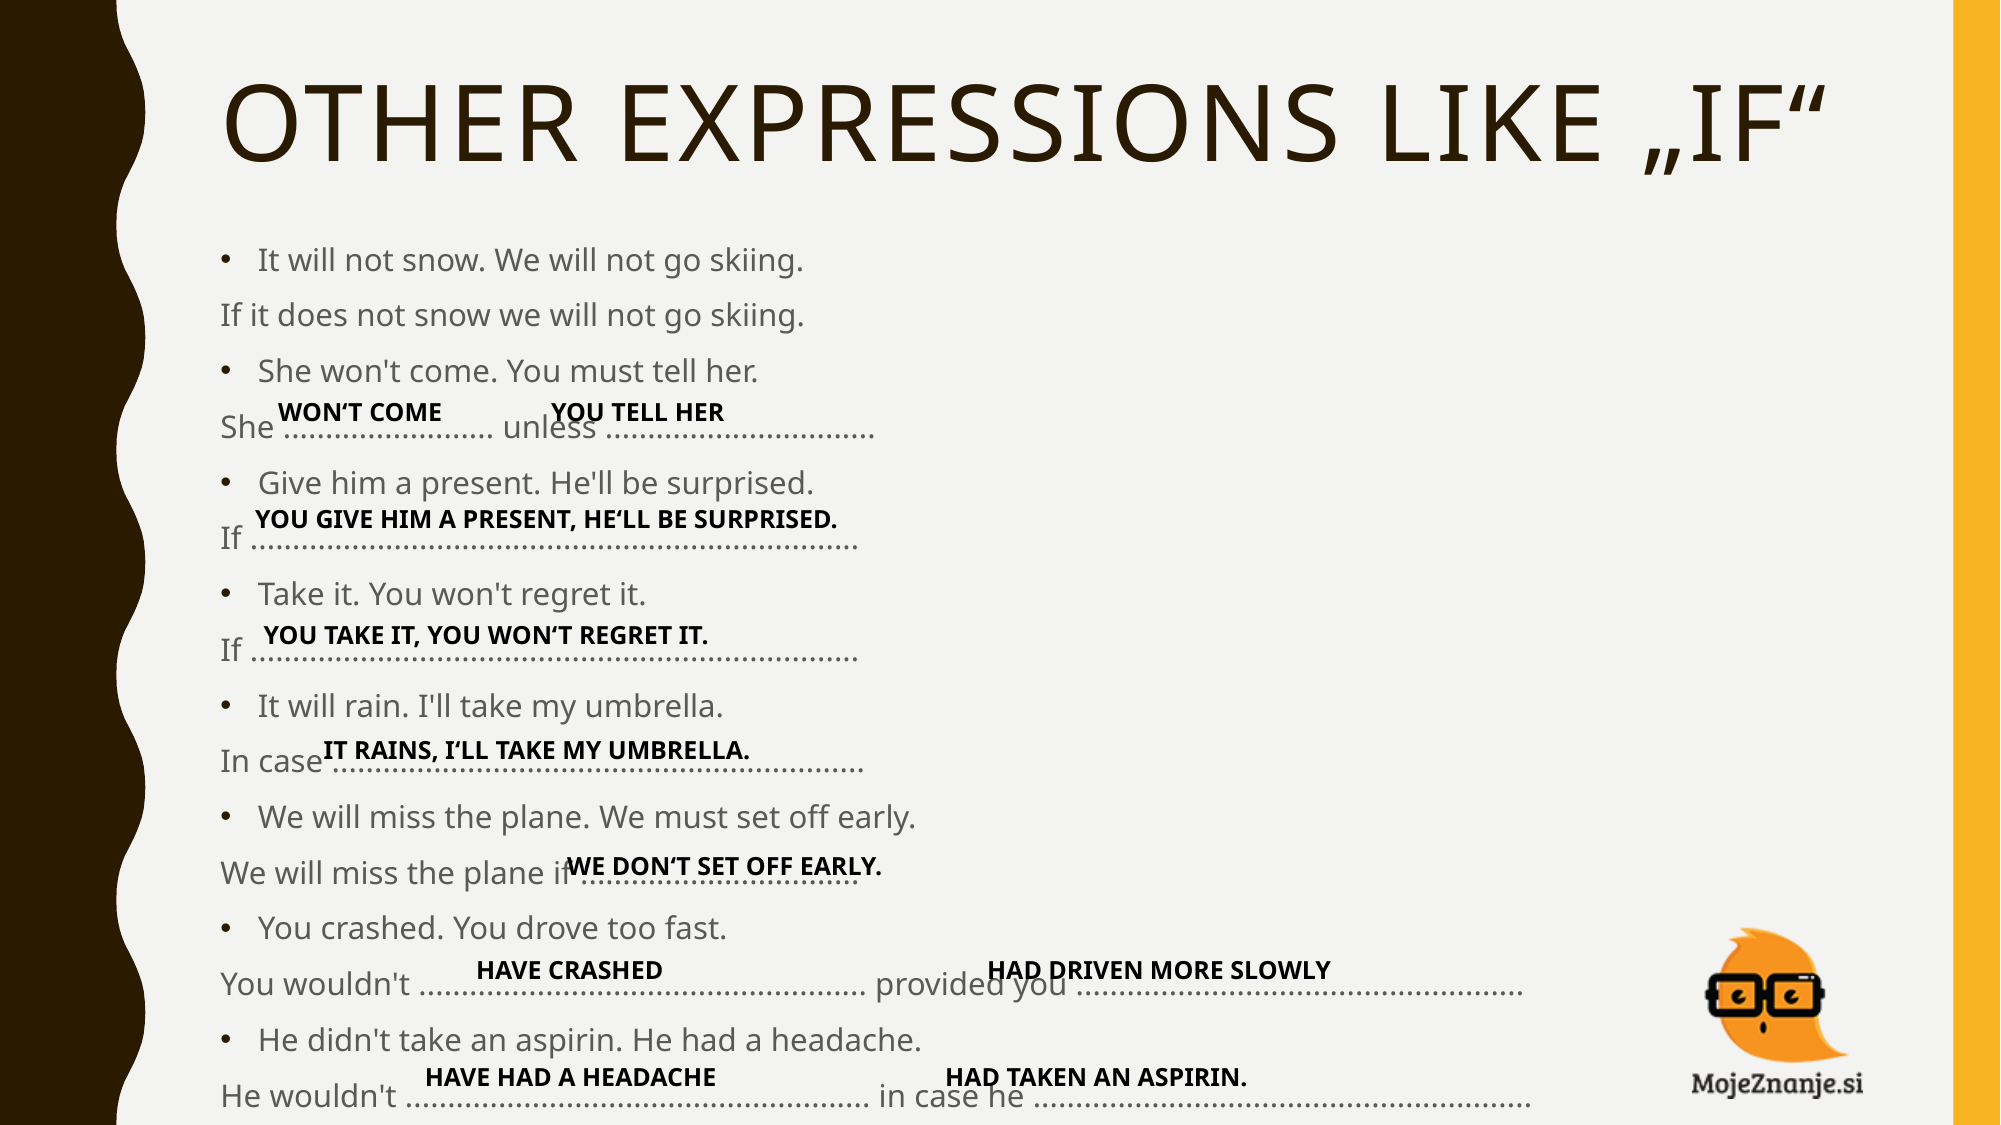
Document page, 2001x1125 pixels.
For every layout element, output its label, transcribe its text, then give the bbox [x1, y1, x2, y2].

text_box HAVE HAD A HEADACHE [409, 1054, 732, 1099]
text_box YOU TAKE IT, YOU WON‘T REGRET IT. [249, 611, 725, 657]
picture [1692, 1034, 1863, 1099]
text_box WE DON‘T SET OFF EARLY. [552, 843, 898, 888]
text_box HAD TAKEN AN ASPIRIN. [930, 1054, 1264, 1099]
text_box WON‘T COME [263, 388, 458, 434]
text_box HAVE CRASHED [461, 947, 679, 992]
title Other expressions like „if“ [205, 62, 1875, 228]
list It will not snow. We will not go skiing. If it does not snow we will not go skiing. She won't come. You must tell her. She ......................... unless ................................ Give him a present. He'll be surprised. If ........................................................................ Take it. You won't regret it. If ........................................................................ It will rain. I'll take my umbrella. In case ............................................................... We will miss the plane. We must set off early. We will miss the plane if ................................. You crashed. You drove too fast. You wouldn't ..................................................... provided you ..................................................... He didn't take an aspirin. He had a headache. He wouldn't ....................................................... in case he ........................................................... [205, 228, 1875, 1034]
text_box YOU TELL HER [536, 388, 740, 434]
text_box YOU GIVE HIM A PRESENT, HE‘LL BE SURPRISED. [240, 496, 854, 541]
text_box HAD DRIVEN MORE SLOWLY [972, 947, 1347, 992]
text_box IT RAINS, I‘LL TAKE MY UMBRELLA. [308, 727, 766, 773]
